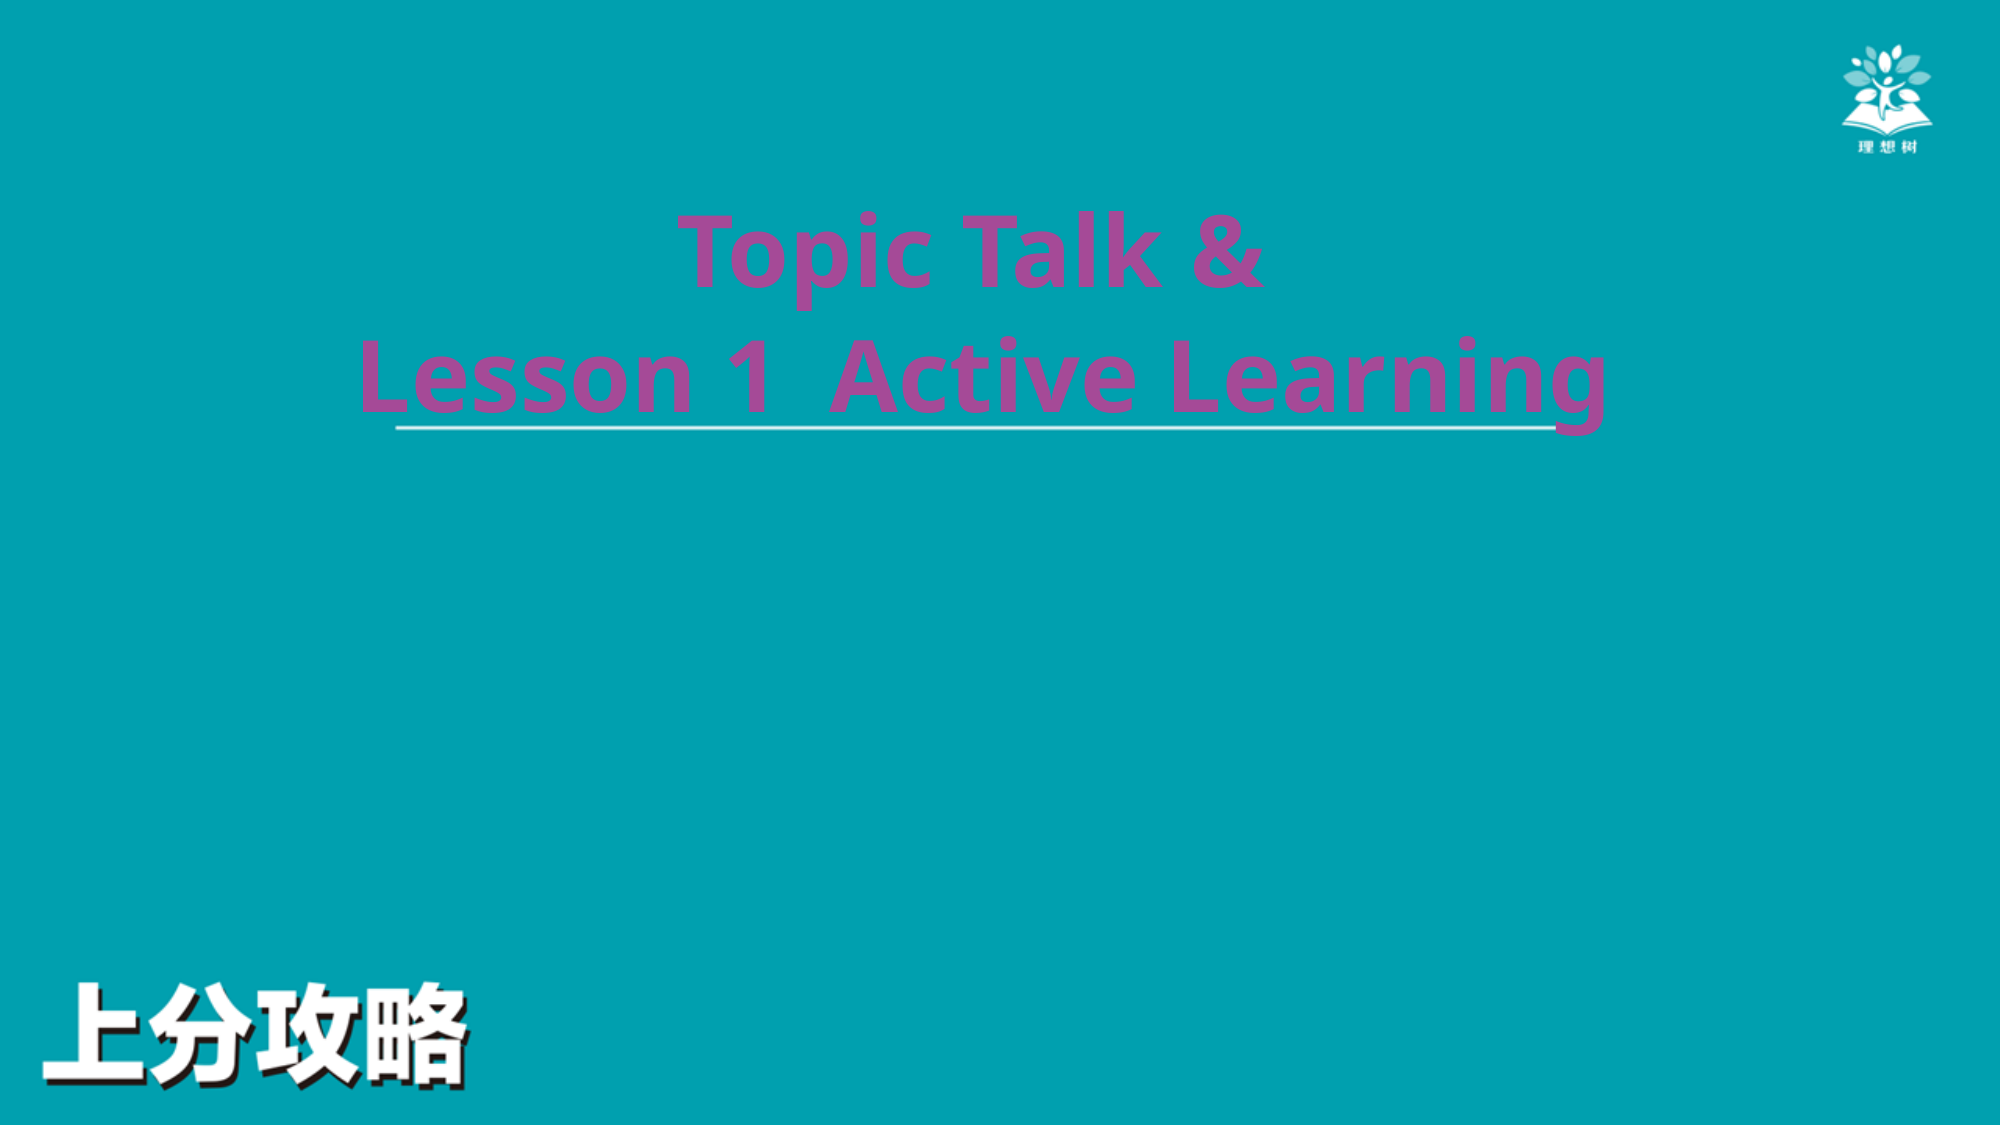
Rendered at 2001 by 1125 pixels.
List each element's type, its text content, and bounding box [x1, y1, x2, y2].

picture [0, 0, 2000, 1125]
text_box Topic Talk & Lesson 1 Active Learning [379, 231, 1589, 384]
